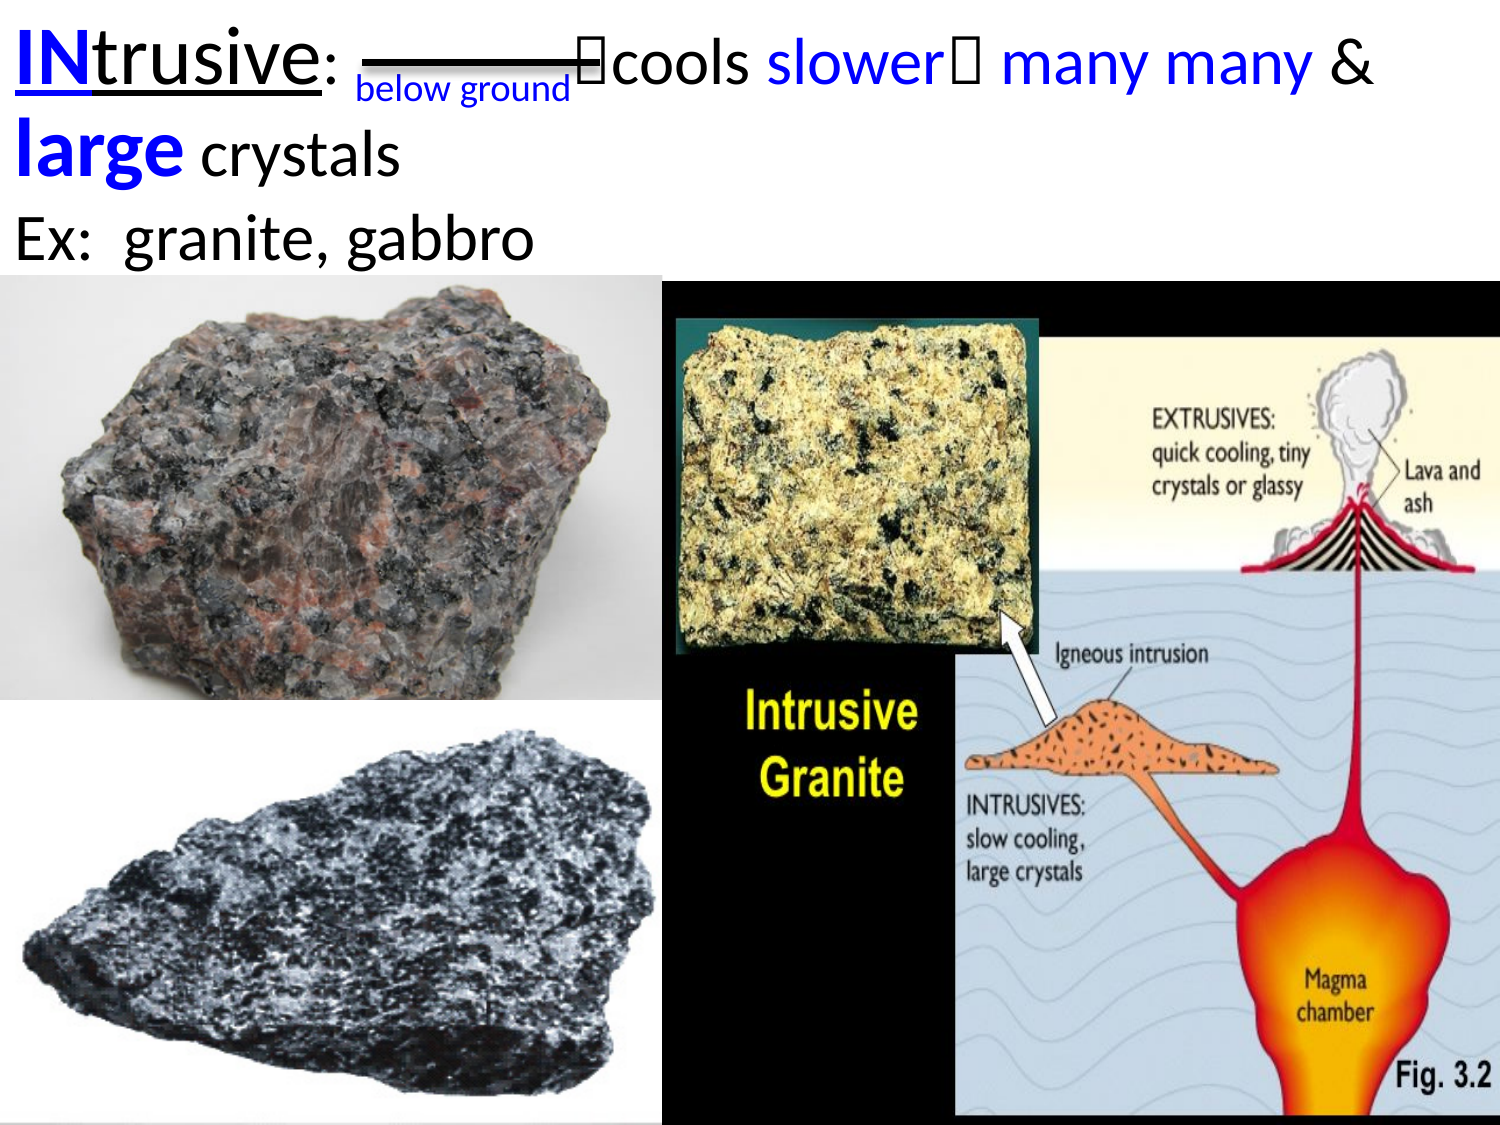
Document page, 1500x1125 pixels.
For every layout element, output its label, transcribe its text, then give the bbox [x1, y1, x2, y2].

text_box INtrusive: below groundcools slower many many & large crystals Ex: granite, gabbro [0, 0, 1500, 280]
picture [0, 274, 1500, 1125]
